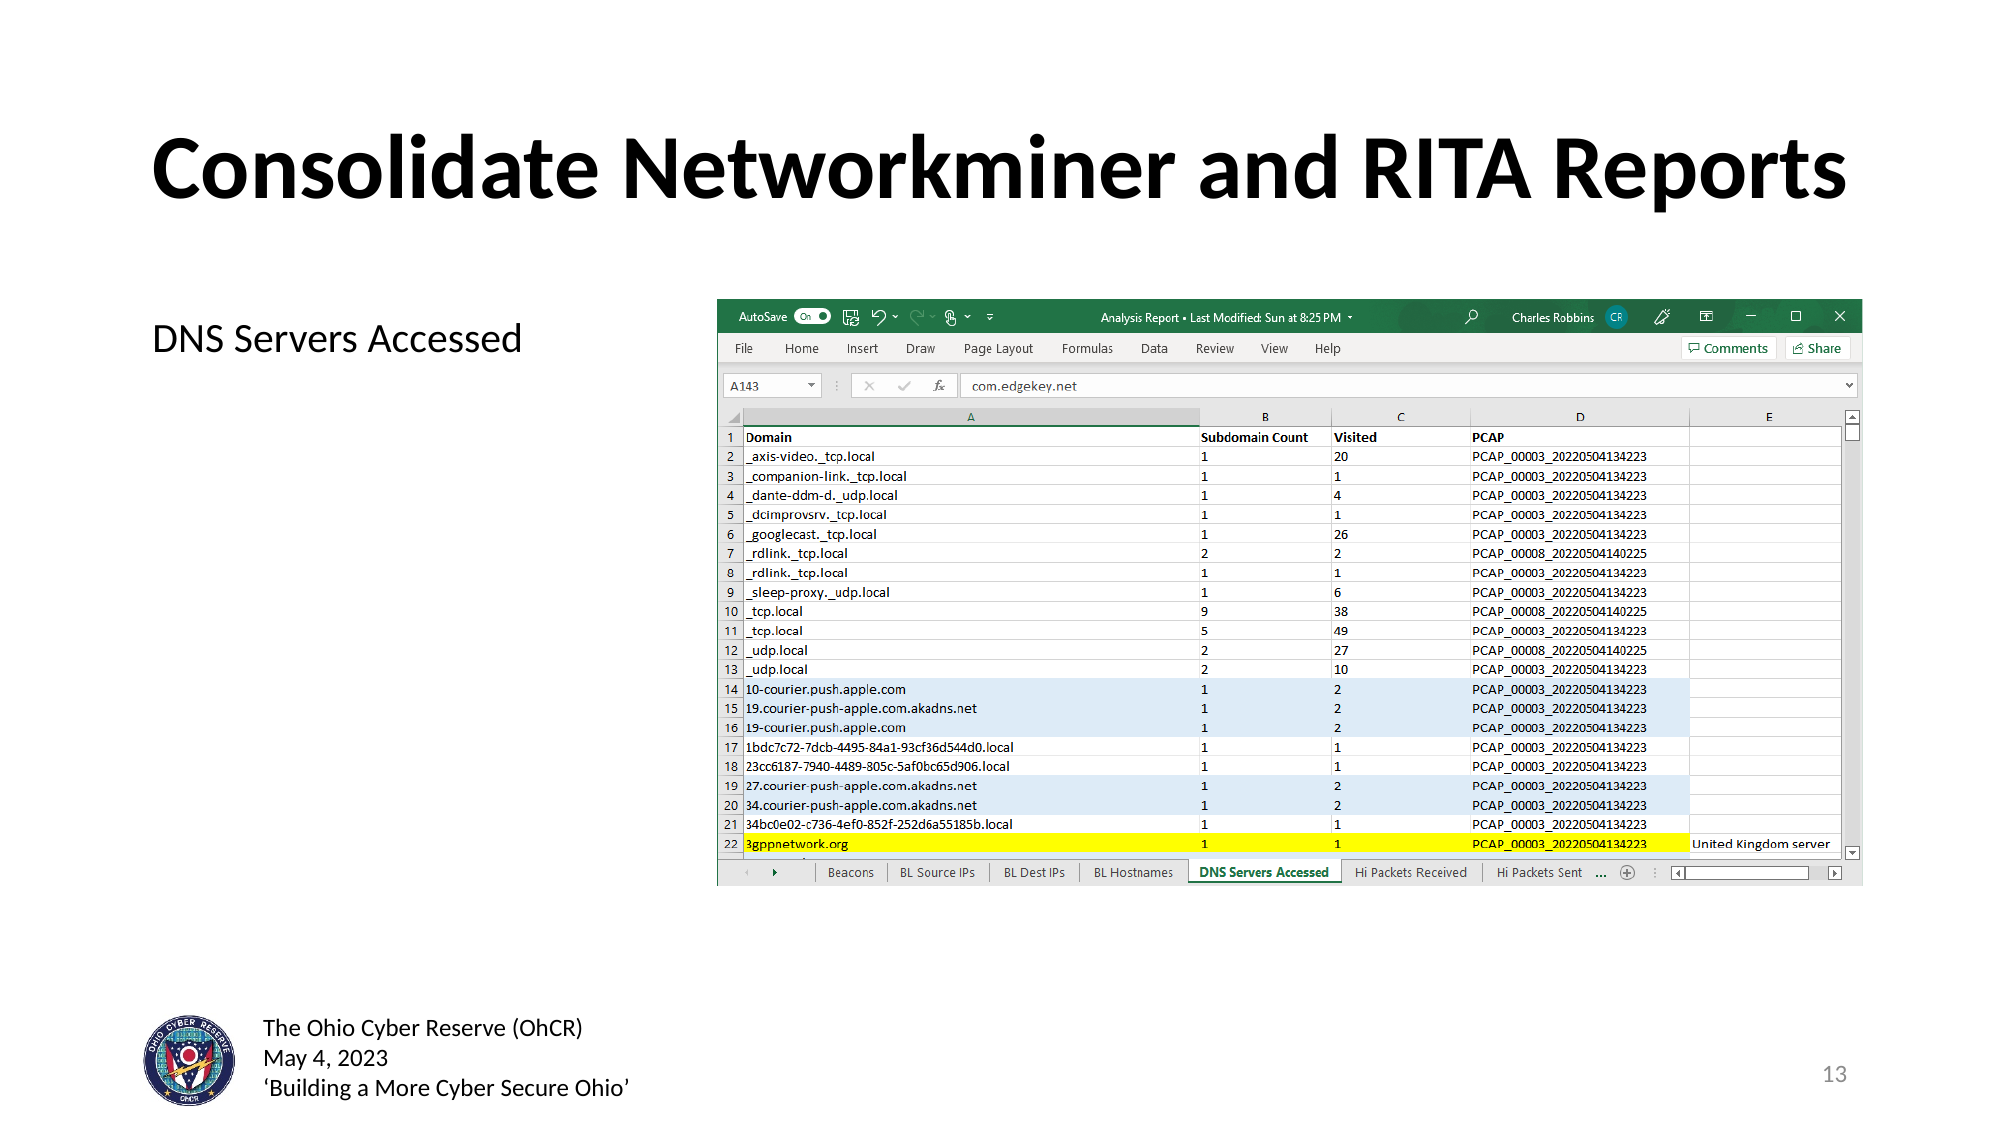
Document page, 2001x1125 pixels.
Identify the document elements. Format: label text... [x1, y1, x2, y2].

list DNS Servers Accessed [137, 299, 683, 980]
picture [717, 299, 1863, 886]
slide_number 13 [1412, 1042, 1863, 1103]
text_box The Ohio Cyber Reserve (OhCR) May 4, 2023 ‘Building a More Cyber Secure Ohio’ [248, 1004, 648, 1109]
title Consolidate Networkminer and RITA Reports [137, 59, 1895, 278]
picture [140, 1013, 238, 1108]
